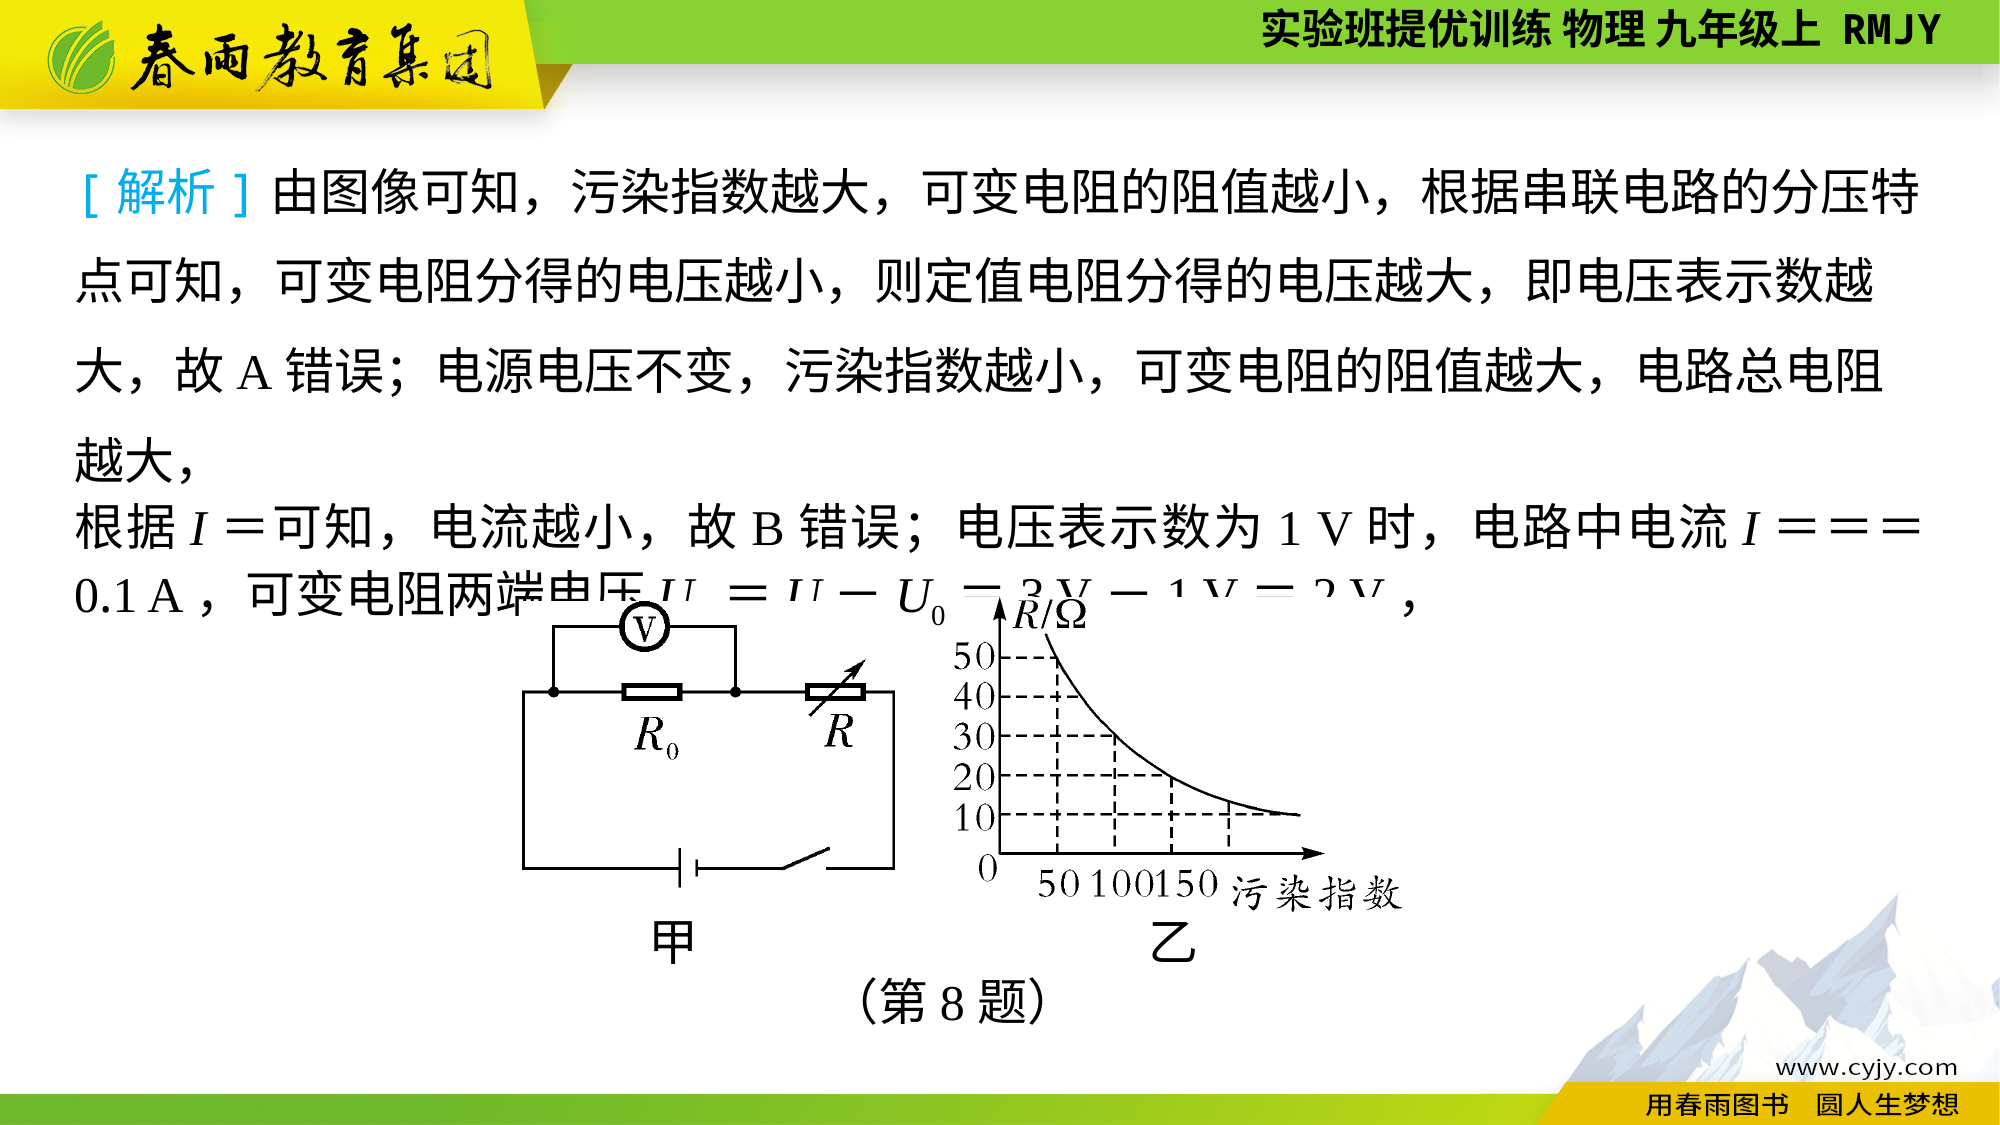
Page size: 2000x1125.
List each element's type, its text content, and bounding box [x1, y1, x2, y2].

picture [0, 0, 2000, 1125]
text_box 甲 乙 （第8题） [633, 902, 1272, 1038]
